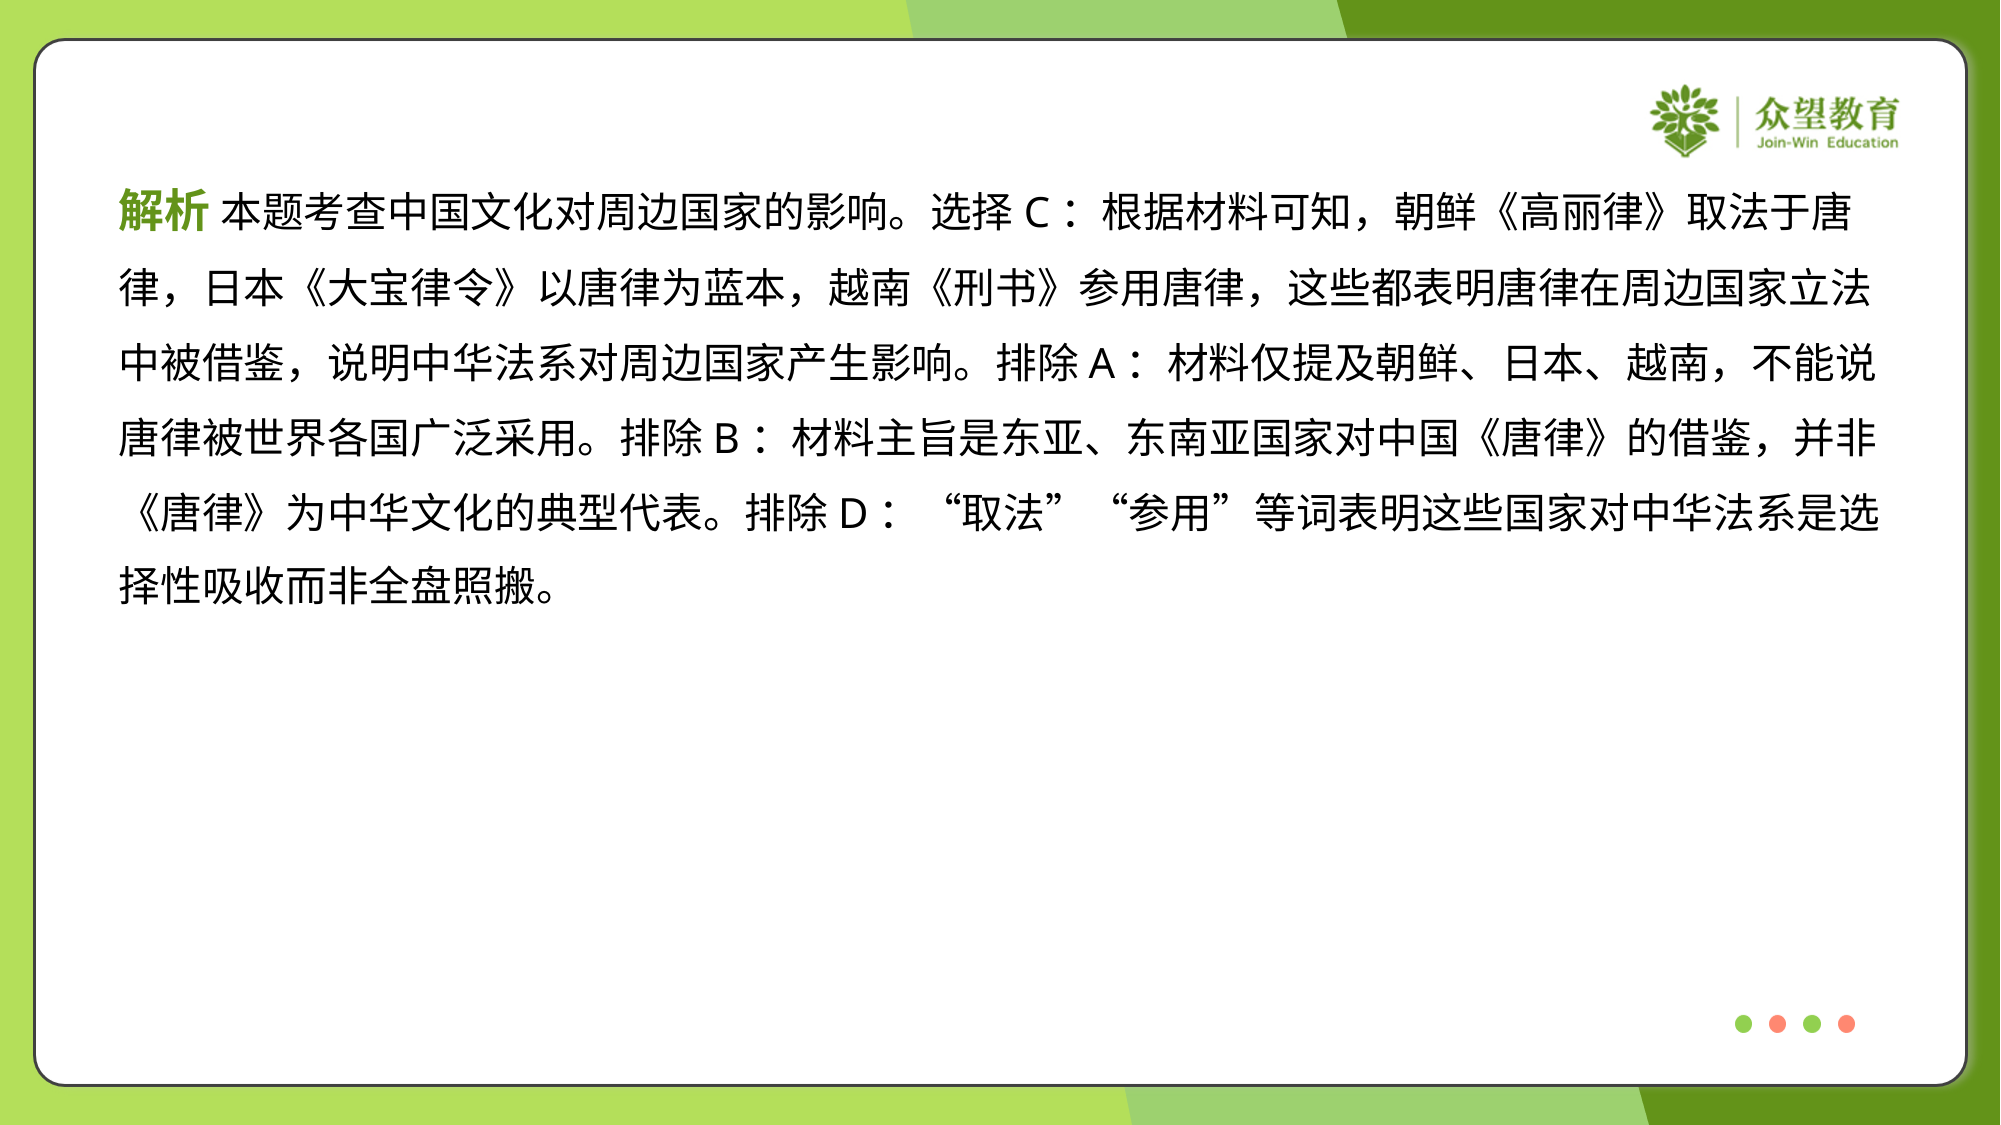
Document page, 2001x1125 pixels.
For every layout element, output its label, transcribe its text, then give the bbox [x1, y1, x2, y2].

text_box 解析 本题考查中国文化对周边国家的影响。选择C：根据材料可知，朝鲜《高丽律》取法于唐 律，日本《大宝律令》以唐律为蓝本，越南《刑书》参用唐律，这些都表明唐律在周边国家立法 中被借鉴，说明中华法系对周边国家产生影响。排除A：材料仅提及朝鲜、日本、越南，不能说 唐律被世界各国广泛采用。排除B：材料主旨是东亚、东南亚国家对中国《唐律》的借鉴，并非 《唐律》为中华文化的典型代表。排除D：“取法”“参用”等词表明这些国家对中华法系是选 择性吸收而非全盘照搬。 [118, 159, 1883, 602]
picture [0, 0, 2000, 1125]
